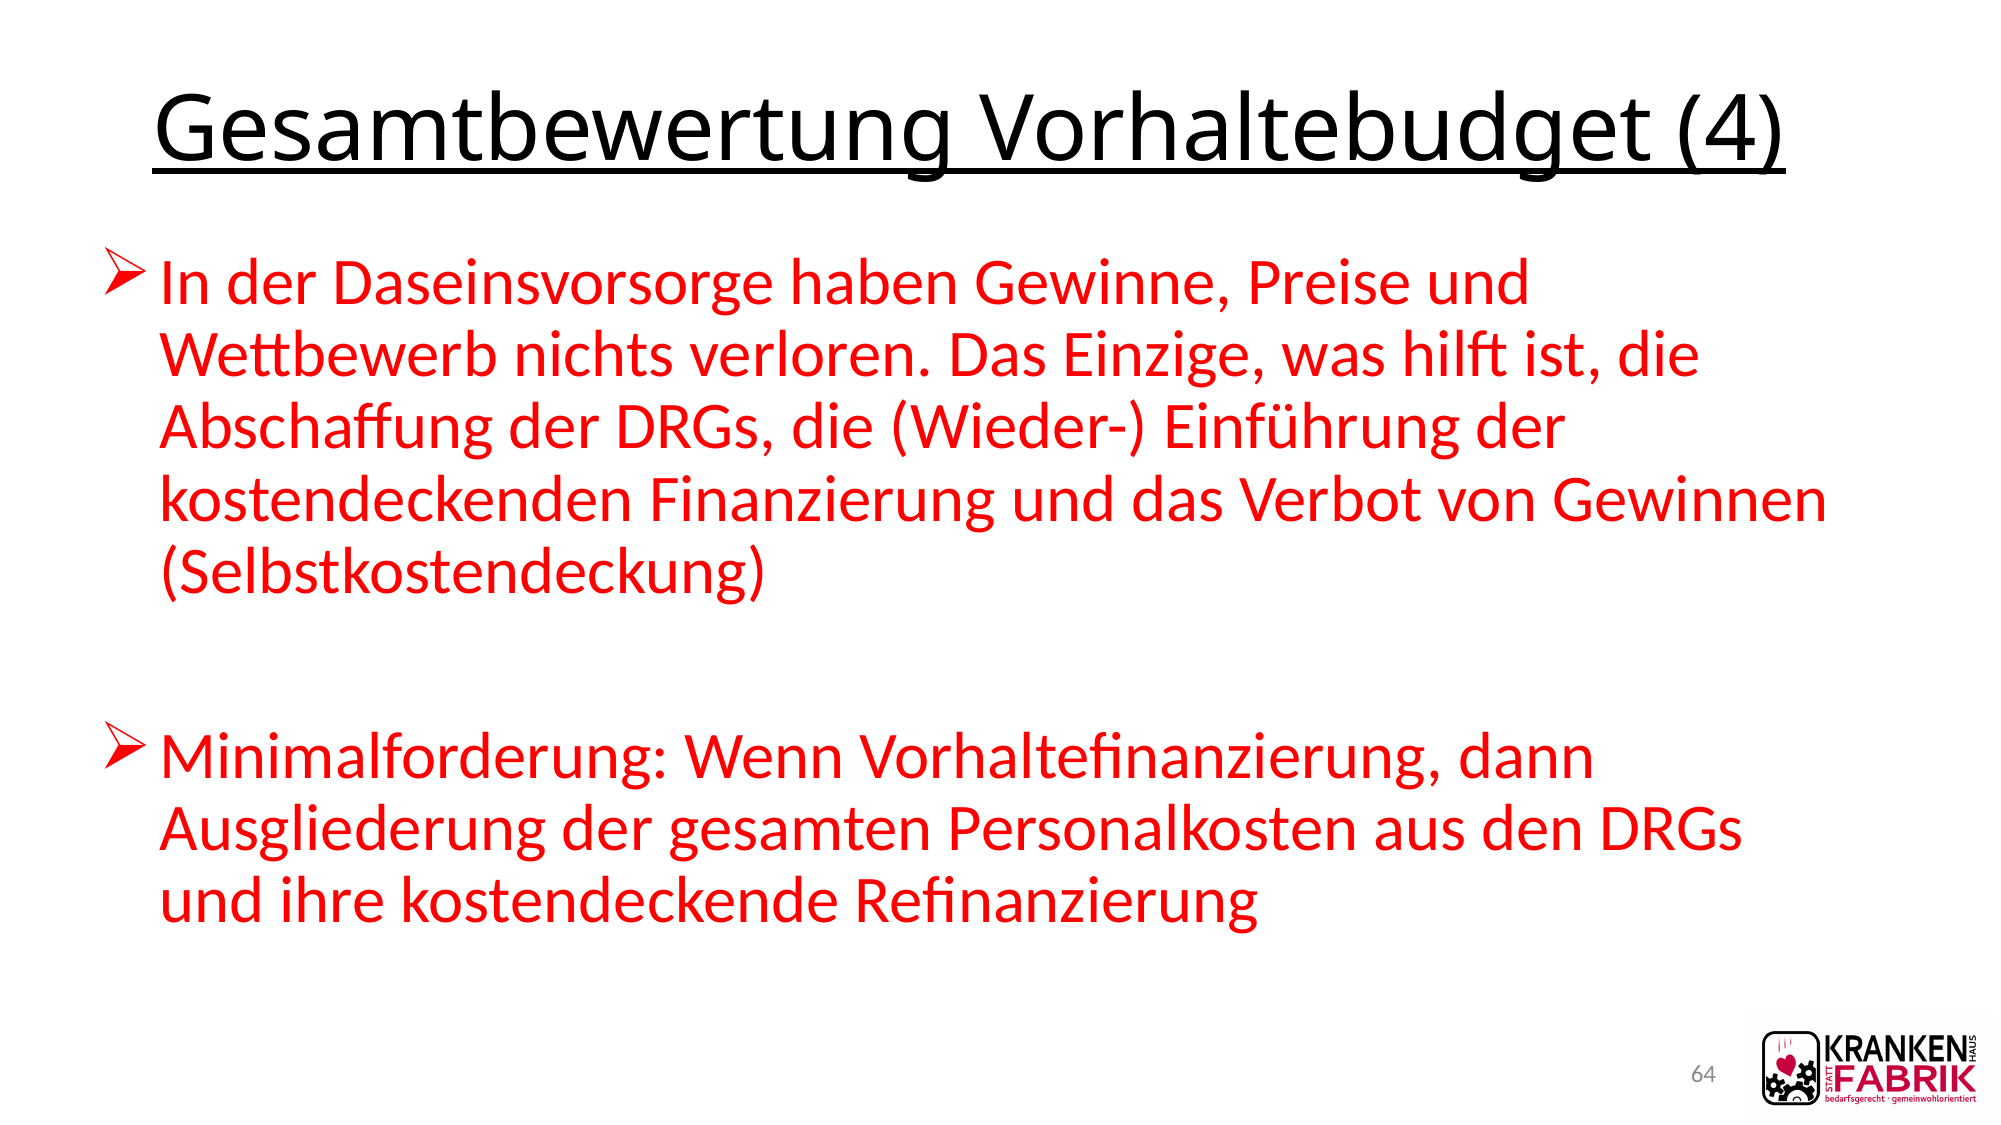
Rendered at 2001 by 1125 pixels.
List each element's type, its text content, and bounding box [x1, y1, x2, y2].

title Gesamtbewertung Vorhaltebudget (4) [137, 22, 1863, 239]
slide_number 64 [1281, 1042, 1731, 1103]
list In der Daseinsvorsorge haben Gewinne, Preise und Wettbewerb nichts verloren. Das Einzige, was hilft ist, die Abschaffung der DRGs, die (Wieder-) Einführung der kostendeckenden Finanzierung und das Verbot von Gewinnen (Selbstkostendeckung) Minimalforderung: Wenn Vorhaltefinanzierung, dann Ausgliederung der gesamten Personalkosten aus den DRGs und ihre kostendeckende Refinanzierung [84, 239, 1863, 1064]
picture [1744, 1013, 1994, 1123]
